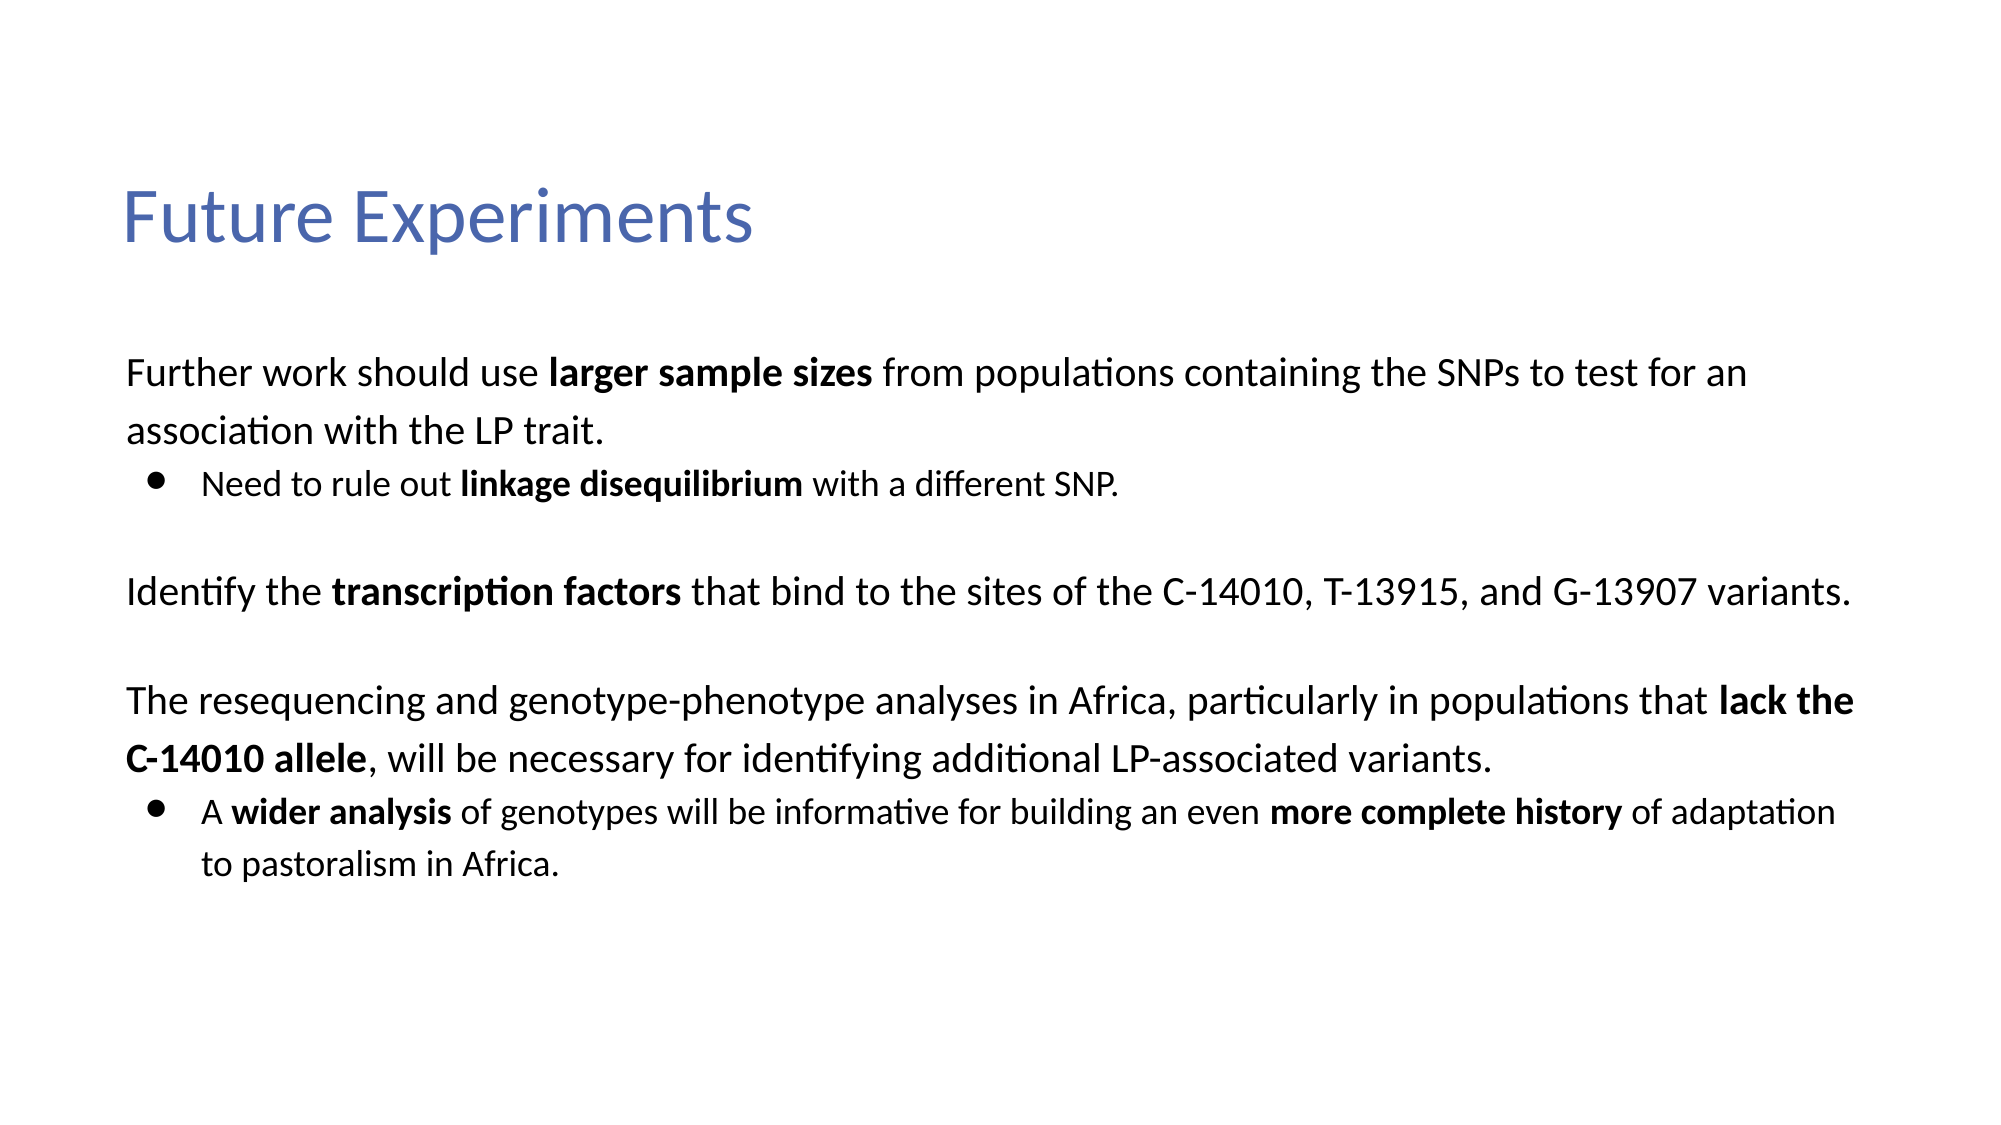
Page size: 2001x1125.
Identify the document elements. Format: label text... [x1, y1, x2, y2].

title Future Experiments [107, 81, 1875, 354]
list Further work should use larger sample sizes from populations containing the SNPs to test for an association with the LP trait. Need to rule out linkage disequilibrium with a different SNP. Identify the transcription factors that bind to the sites of the C-14010, T-13915, and G-13907 variants. The resequencing and genotype-phenotype analyses in Africa, particularly in populations that lack the C-14010 allele, will be necessary for identifying additional LP-associated variants. A wider analysis of genotypes will be informative for building an even more complete history of adaptation to pastoralism in Africa. [111, 329, 1876, 948]
